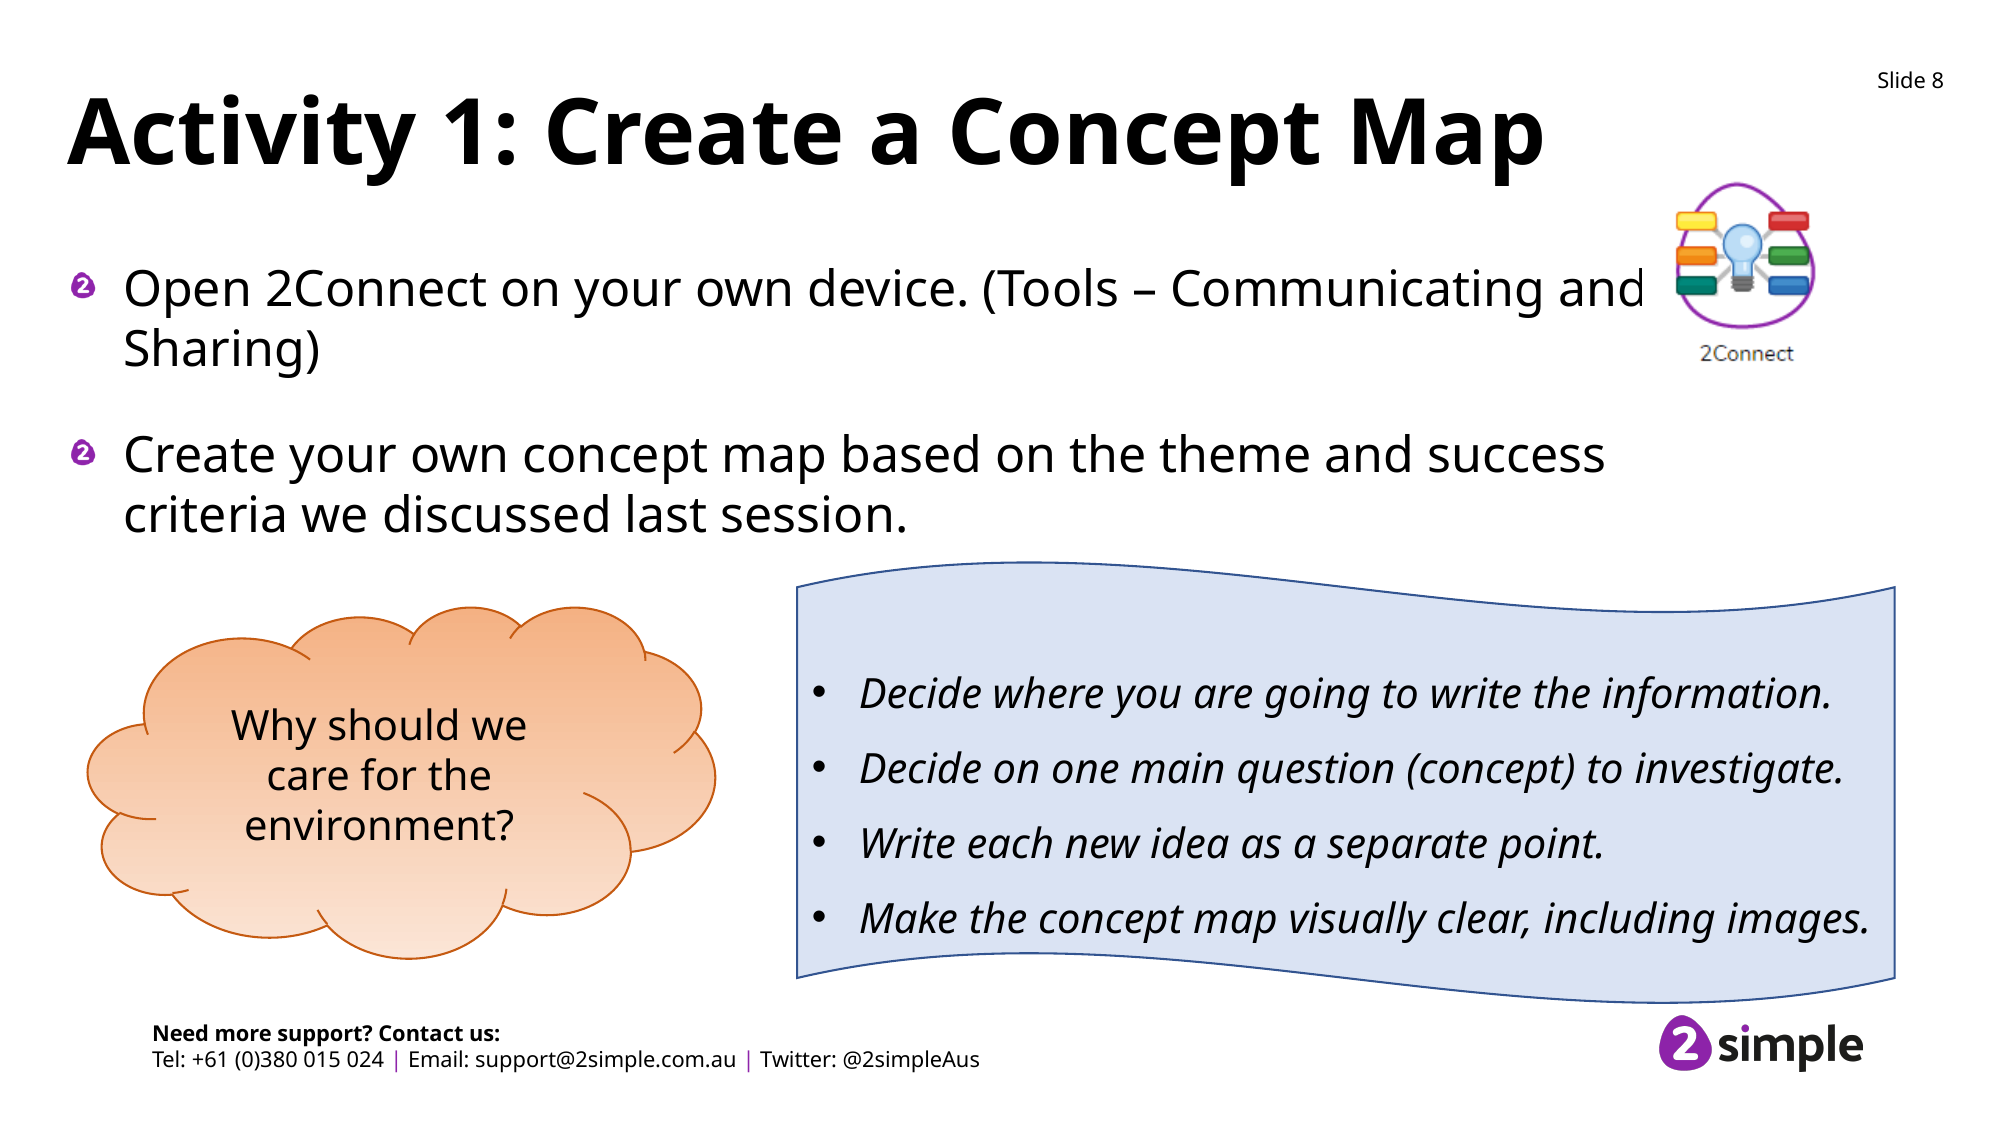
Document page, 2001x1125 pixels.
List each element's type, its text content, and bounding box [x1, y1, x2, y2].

picture [1659, 1015, 1863, 1073]
title Activity 1: Create a Concept Map [52, 52, 1777, 168]
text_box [51, 168, 1850, 385]
text_box Need more support? Contact us: Tel: +61 (0)380 015 024 | Email: support@2simple.com.au | Twitter: @2simpleAus [137, 1011, 1863, 1080]
text_box Slide 8 [1862, 59, 1976, 101]
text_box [51, 415, 1895, 1004]
